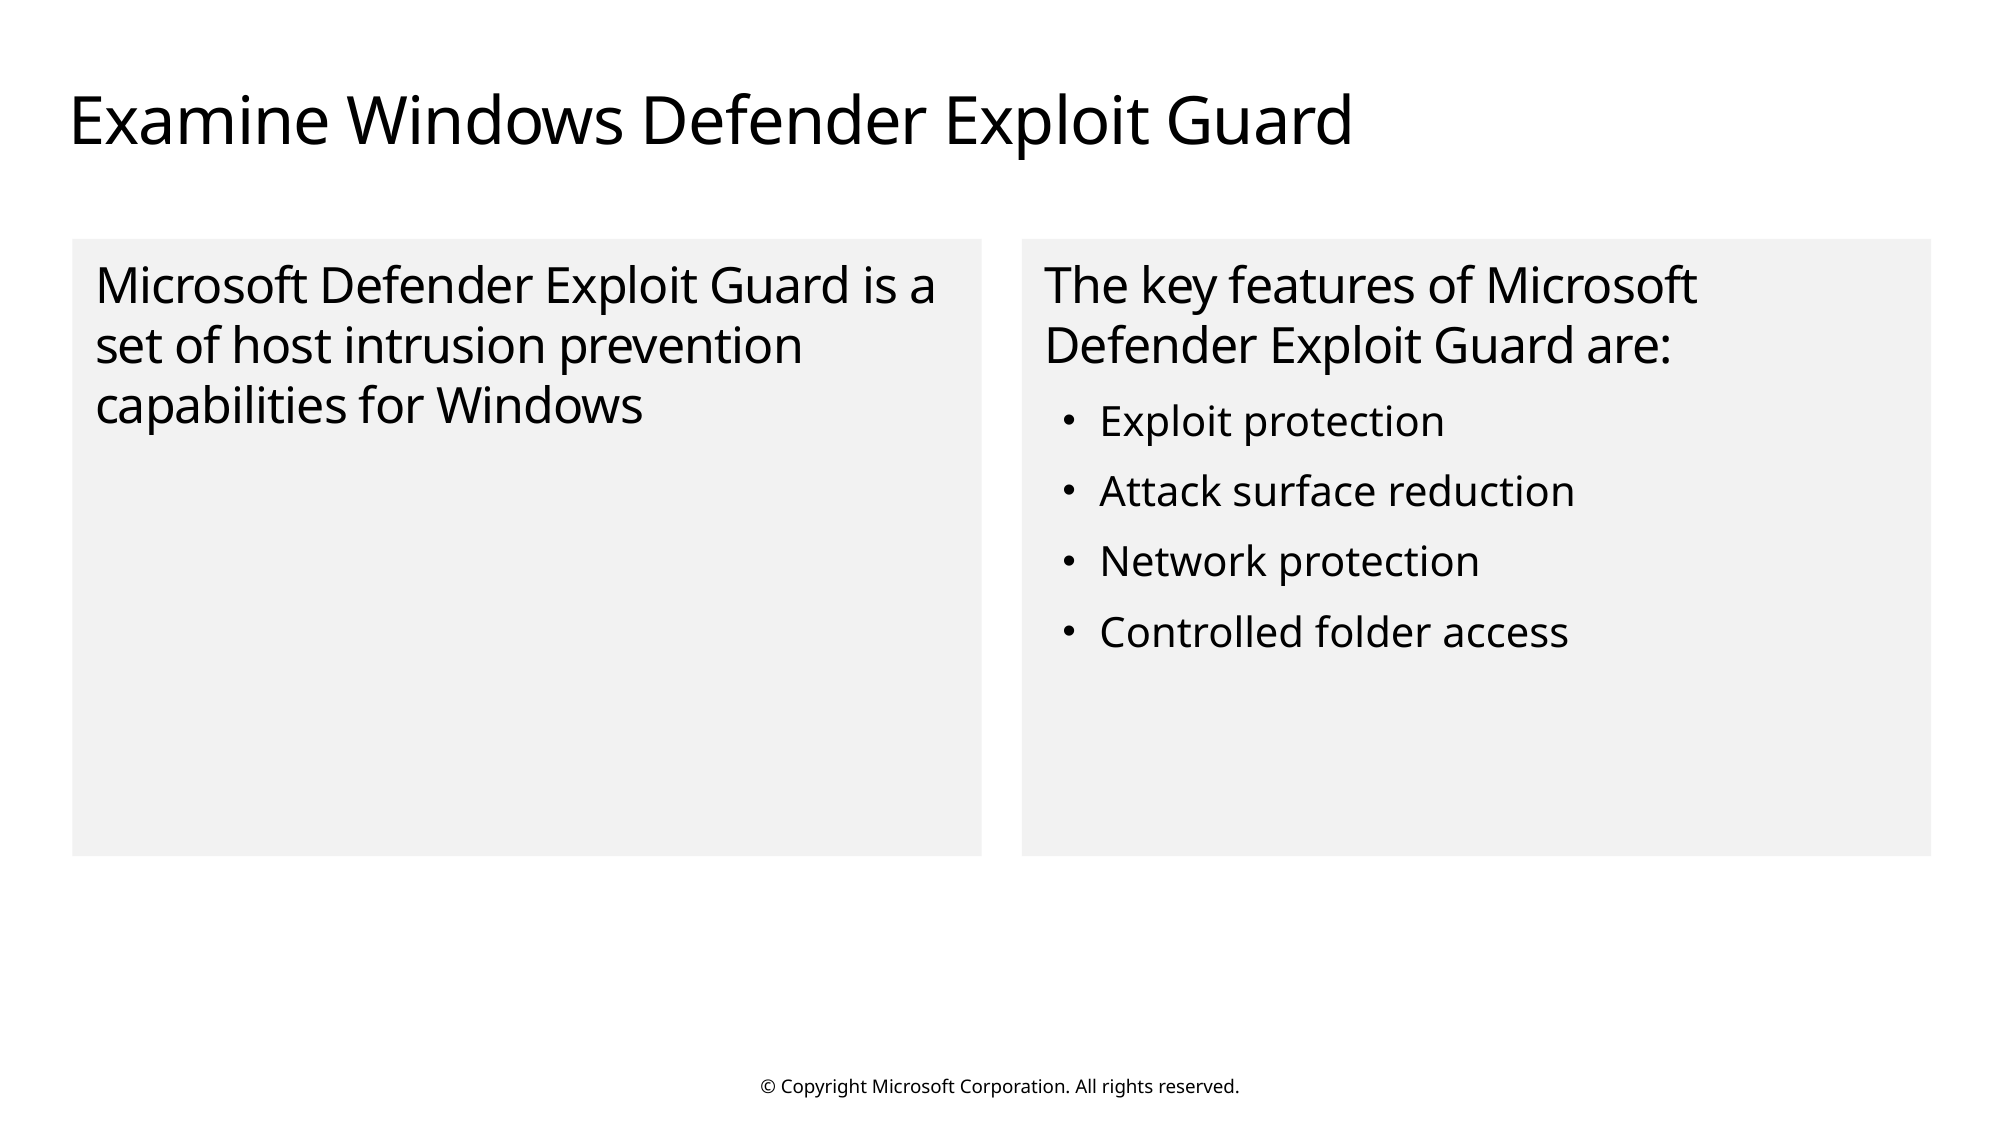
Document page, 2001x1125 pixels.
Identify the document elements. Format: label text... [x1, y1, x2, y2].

title Examine Windows Defender Exploit Guard [68, 72, 1930, 184]
list Microsoft Defender Exploit Guard is a set of host intrusion prevention capabilities for Windows [72, 238, 982, 857]
list The key features of Microsoft Defender Exploit Guard are: Exploit protection Attack surface reduction Network protection Controlled folder access [1021, 238, 1932, 857]
